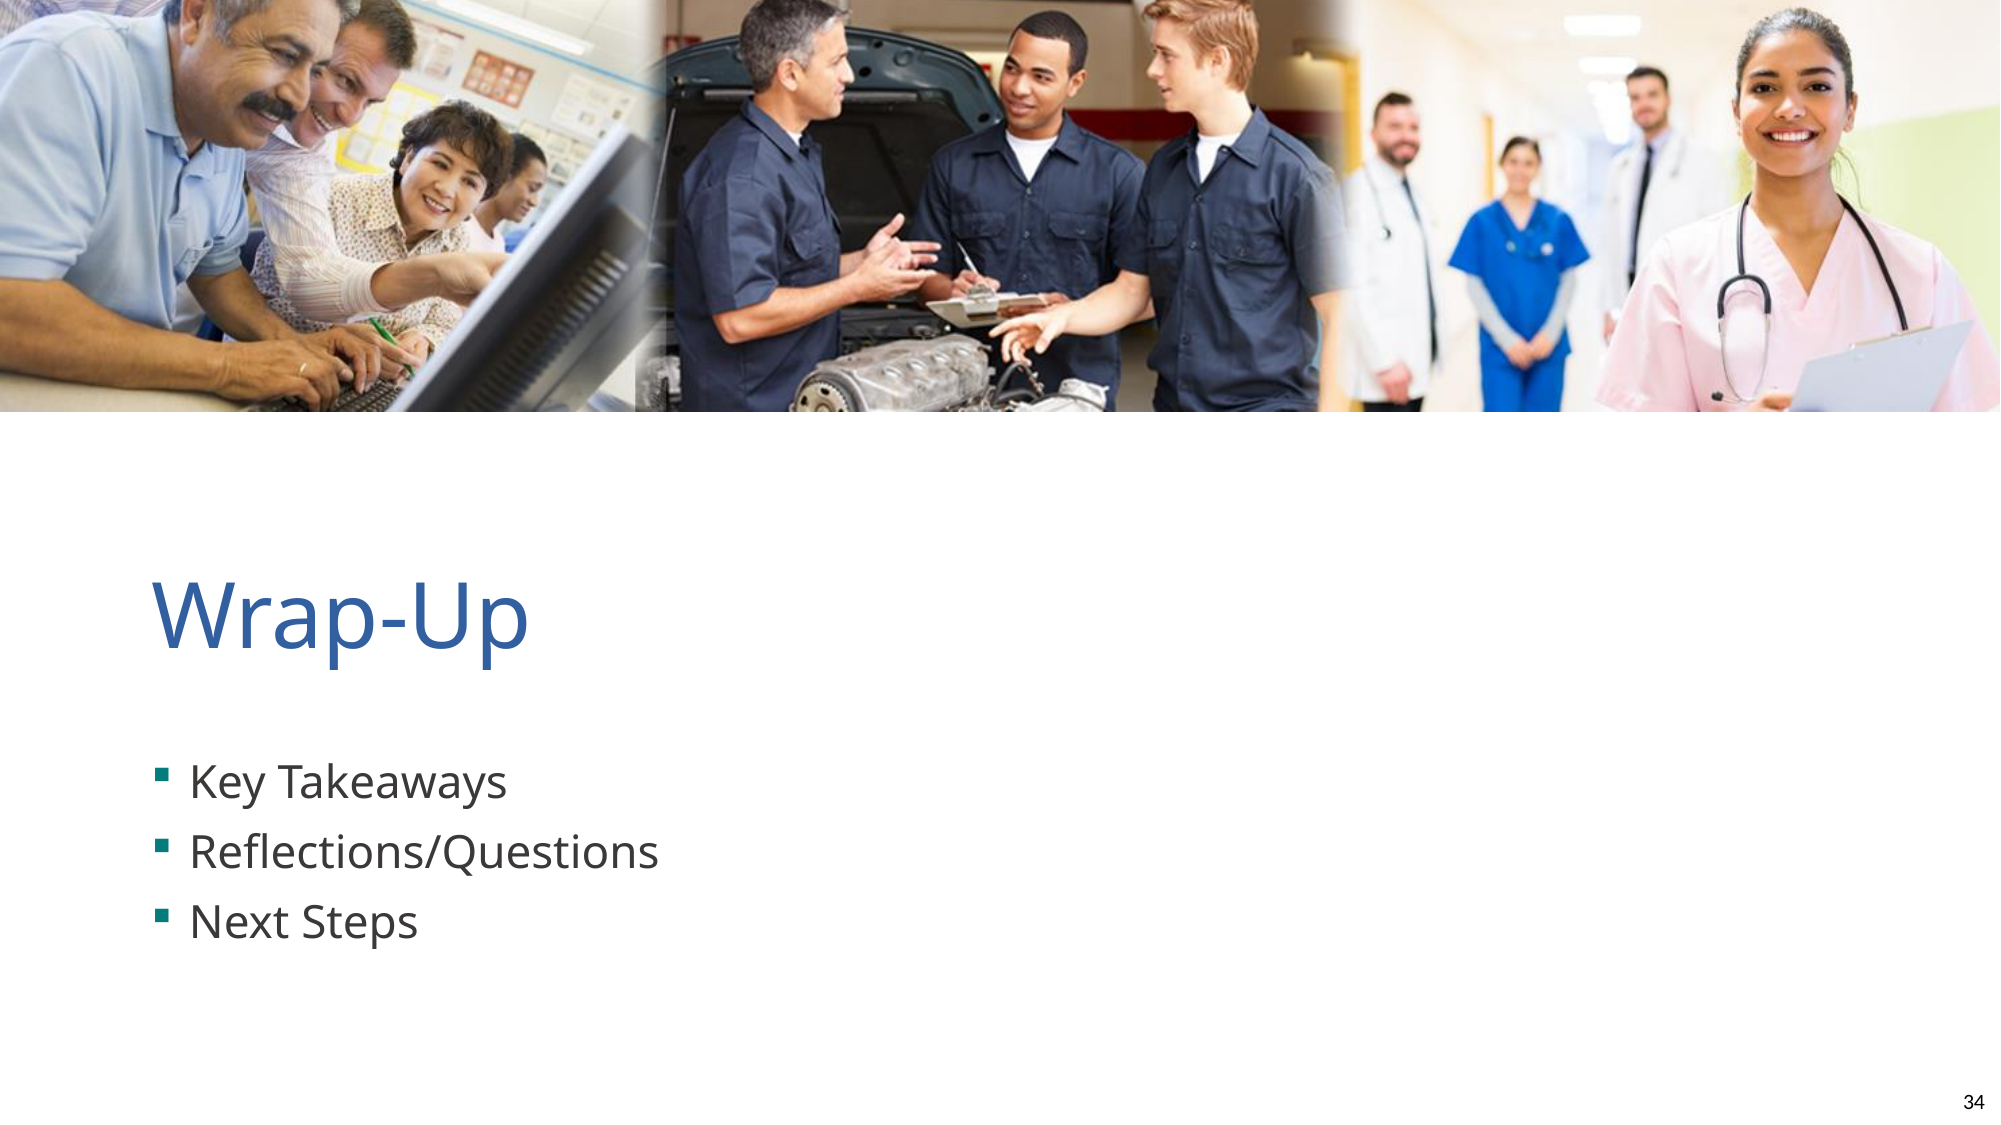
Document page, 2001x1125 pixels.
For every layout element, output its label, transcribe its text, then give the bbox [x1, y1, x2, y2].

title Wrap-Up [136, 562, 1862, 746]
slide_number 34 [1550, 1074, 2000, 1122]
list Key Takeaways Reflections/Questions Next Steps [136, 751, 1914, 998]
picture [0, 0, 2000, 412]
